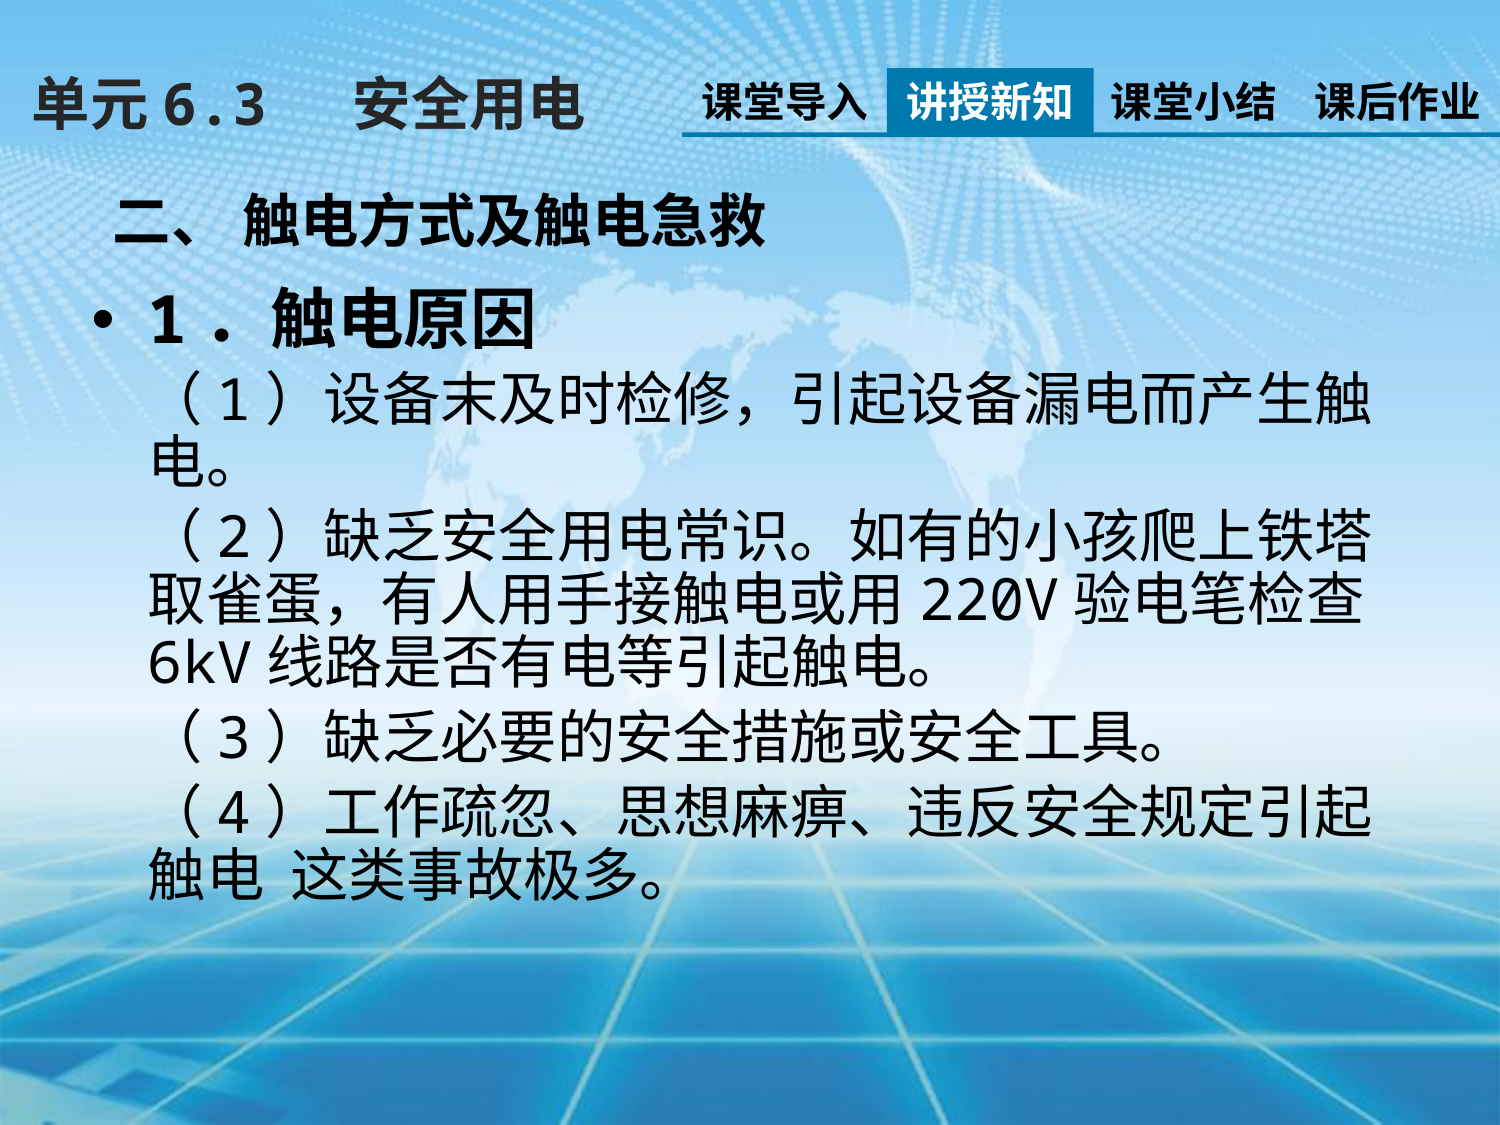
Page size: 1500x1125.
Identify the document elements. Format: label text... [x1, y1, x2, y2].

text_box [16, 59, 1500, 145]
text_box 二、 触电方式及触电急救 [98, 177, 849, 267]
picture [0, 0, 1500, 1125]
text_box 1．触电原因 （1）设备末及时检修，引起设备漏电而产生触电。 （2）缺乏安全用电常识。如有的小孩爬上铁塔取雀蛋，有人用手接触电或用220V验电笔检查6kV线路是否有电等引起触电。 （3）缺乏必要的安全措施或安全工具。 （4）工作疏忽、思想麻痹、违反安全规定引起触电 这类事故极多。 [76, 278, 1427, 858]
